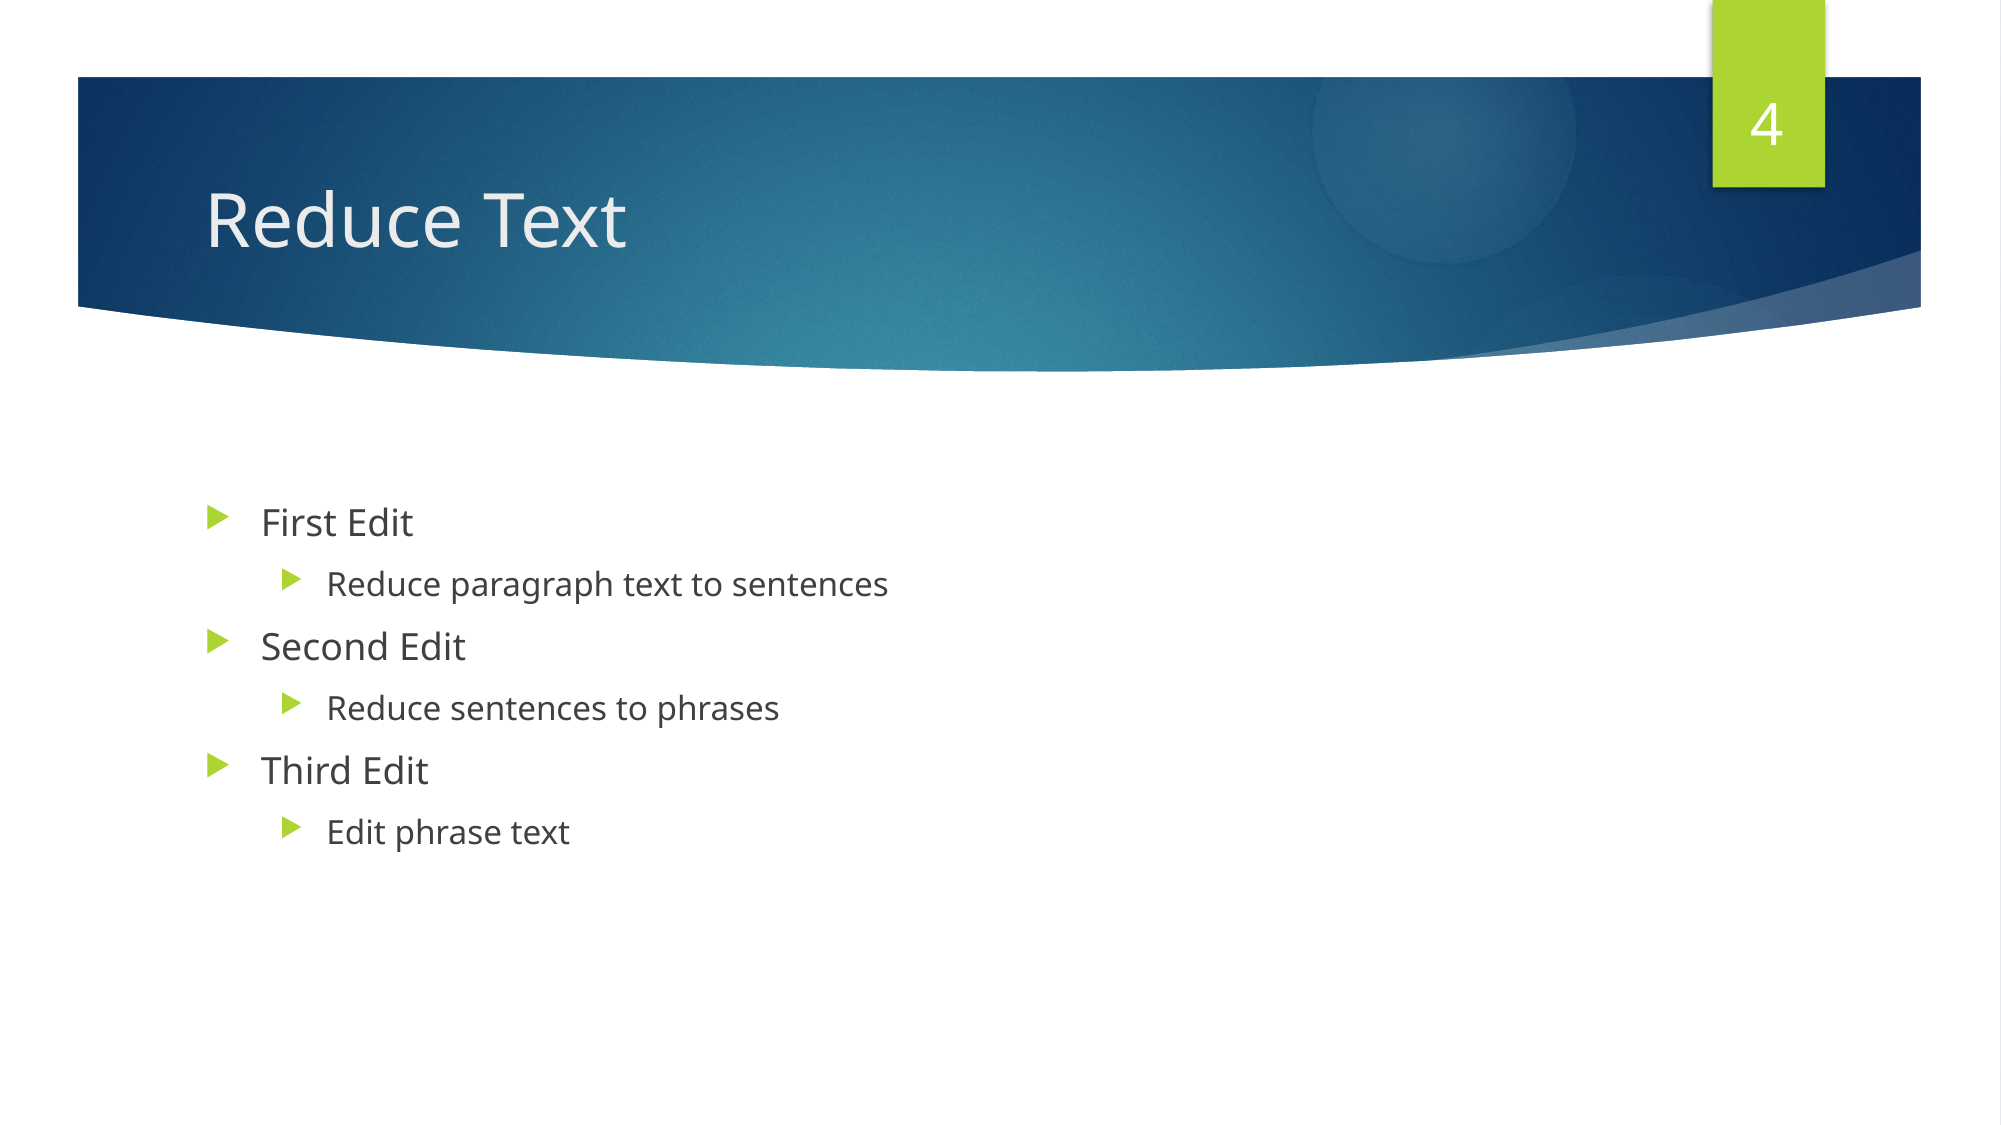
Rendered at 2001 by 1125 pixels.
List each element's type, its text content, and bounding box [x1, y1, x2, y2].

title Reduce Text [189, 159, 1628, 276]
list First Edit Reduce paragraph text to sentences Second Edit Reduce sentences to phrases Third Edit Edit phrase text [189, 427, 1628, 988]
slide_number 4 [1698, 48, 1837, 175]
